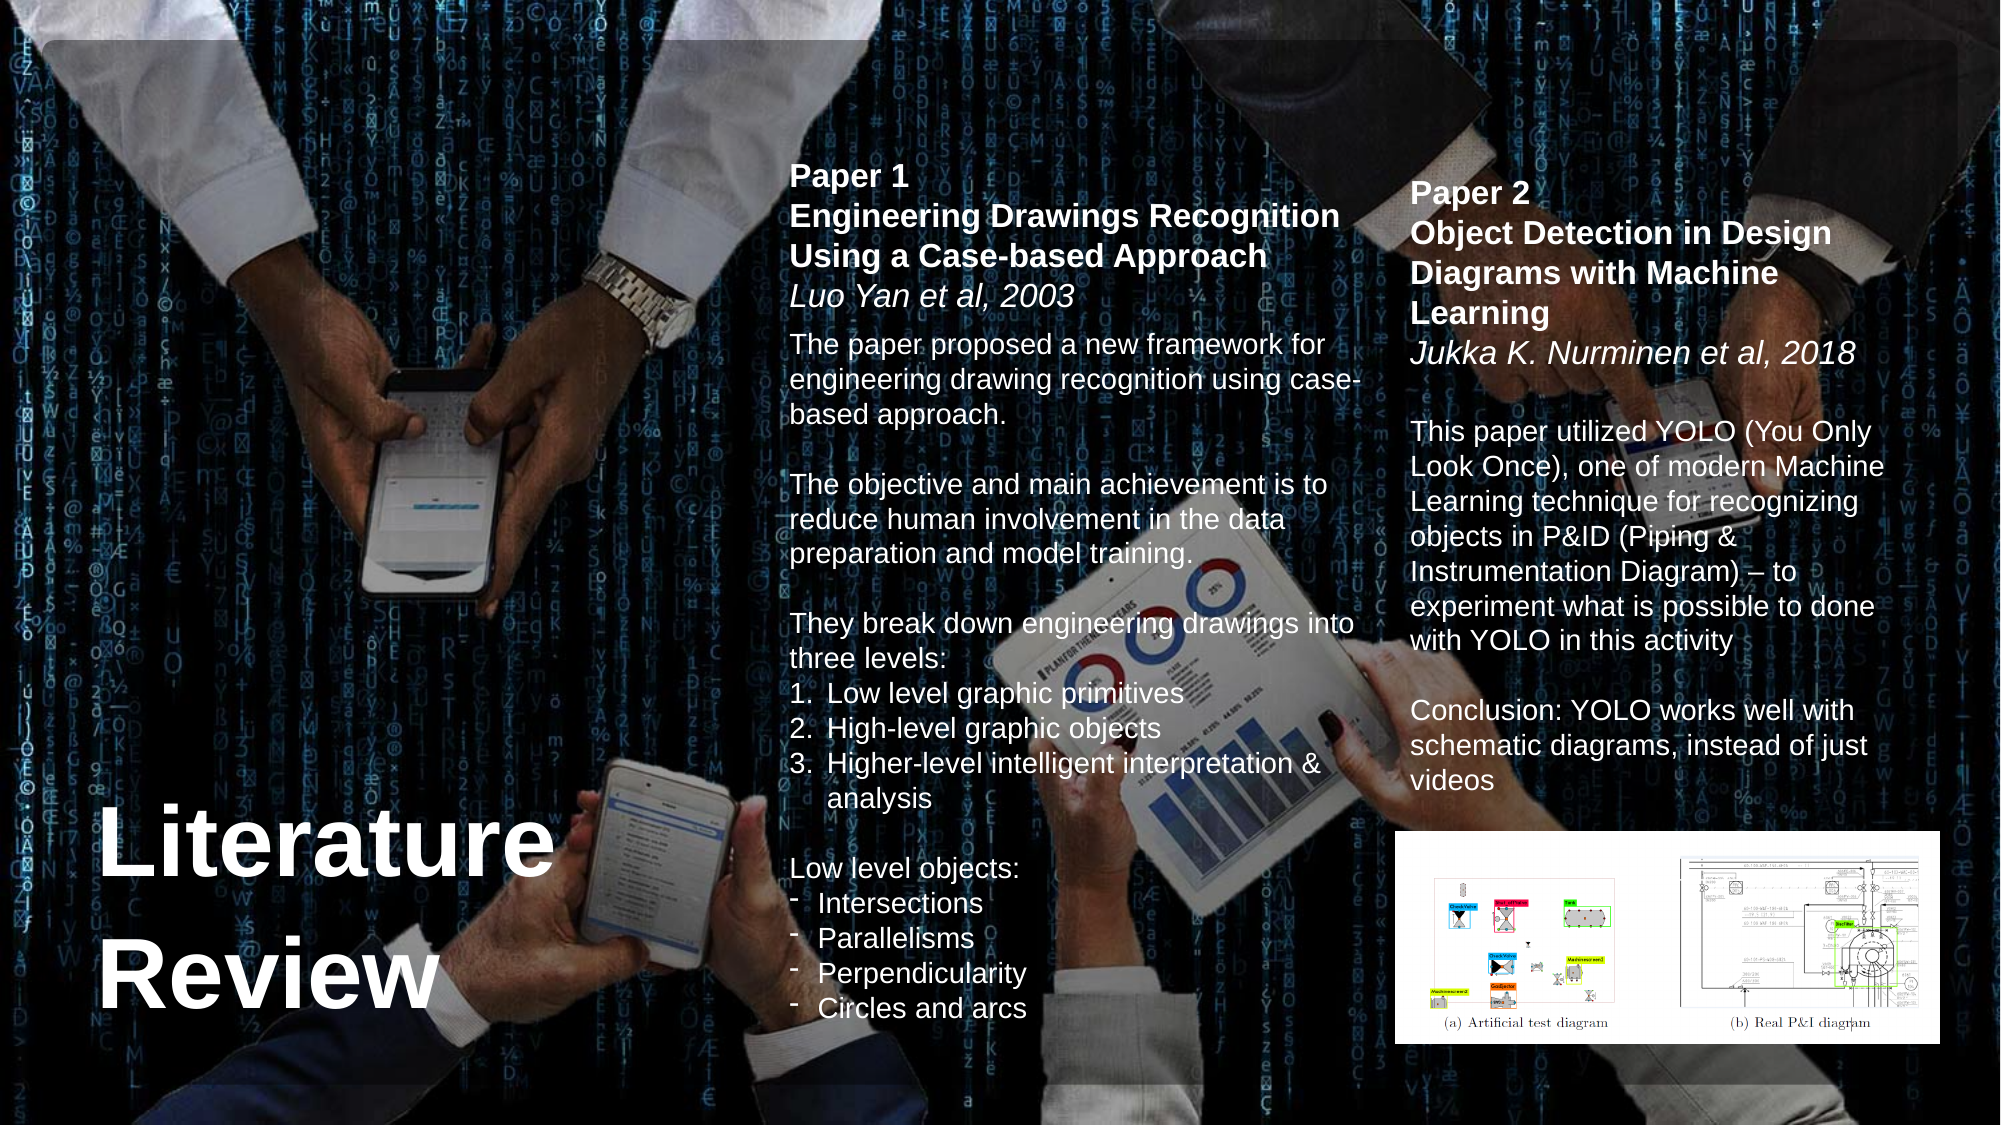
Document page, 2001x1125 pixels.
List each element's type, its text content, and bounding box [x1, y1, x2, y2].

picture [0, 0, 2001, 1125]
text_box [1396, 163, 1919, 809]
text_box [774, 147, 1396, 1040]
text_box [41, 39, 1959, 1086]
text_box Literature Review [81, 748, 680, 1044]
